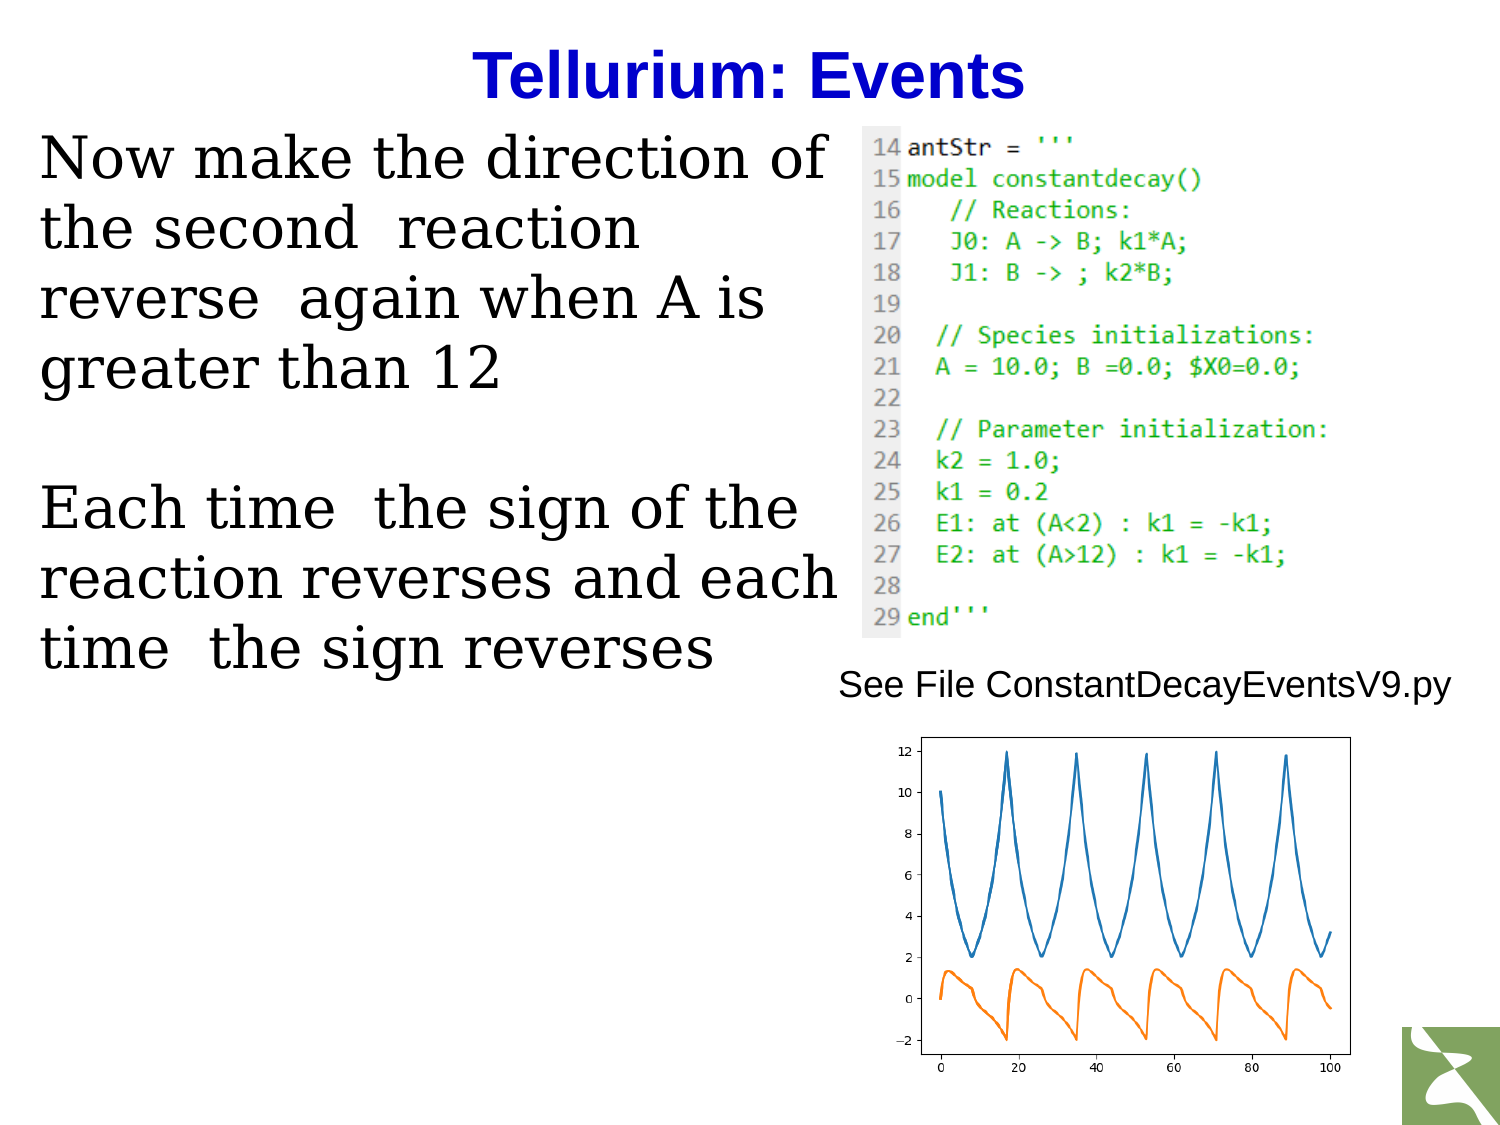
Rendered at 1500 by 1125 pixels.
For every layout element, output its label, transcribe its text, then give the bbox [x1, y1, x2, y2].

text_box See File ConstantDecayEventsV9.py [823, 652, 1483, 713]
text_box [0, 556, 1500, 663]
picture [862, 126, 1429, 639]
title Tellurium: Events [0, 19, 1500, 112]
text_box [0, 112, 1500, 478]
picture [872, 714, 1377, 1086]
picture [1402, 1027, 1500, 1125]
